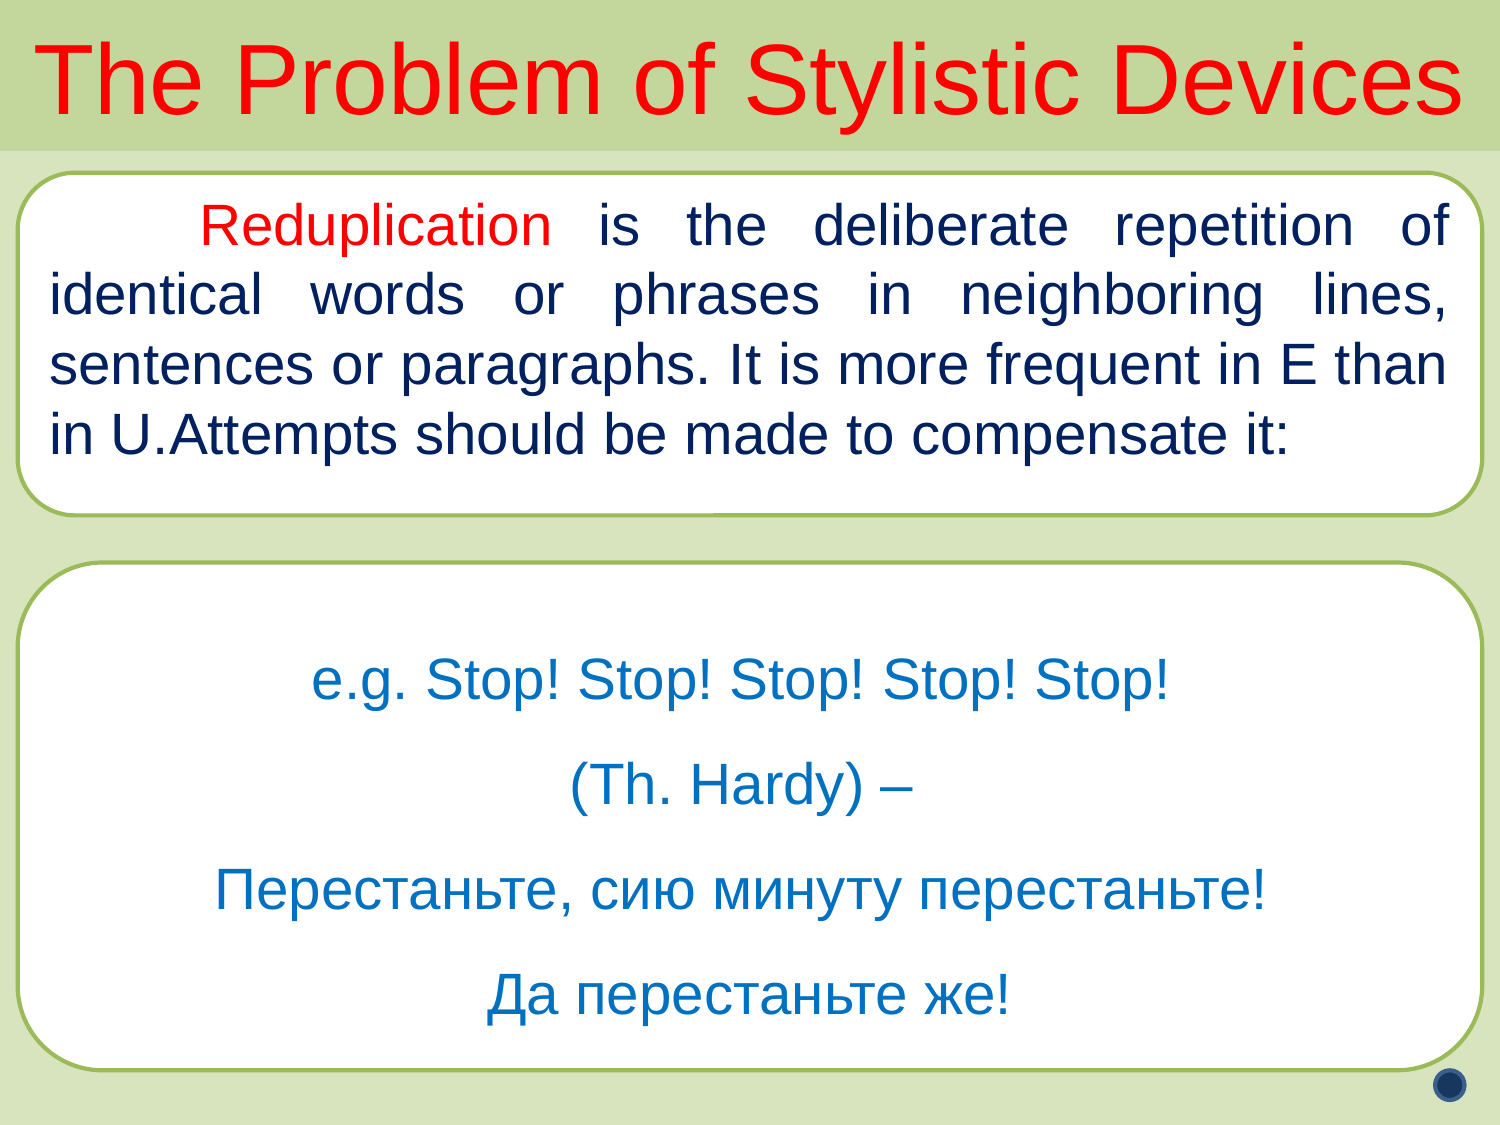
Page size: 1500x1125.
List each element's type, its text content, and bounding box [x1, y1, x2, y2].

text_box e.g. Stop! Stop! Stop! Stop! Stop! (Th. Hardy) – Перестаньте, сию минуту перестаньте! Да перестаньте же! [15, 560, 1485, 1073]
text_box Reduplication is the deliberate repetition of identical words or phrases in neighboring lines, sentences or paragraphs. It is more frequent in E than in U.Attempts should be made to compensate it: [15, 170, 1485, 518]
text_box The Problem of Stylistic Devices [0, 0, 1500, 151]
text_box [1433, 1068, 1467, 1103]
